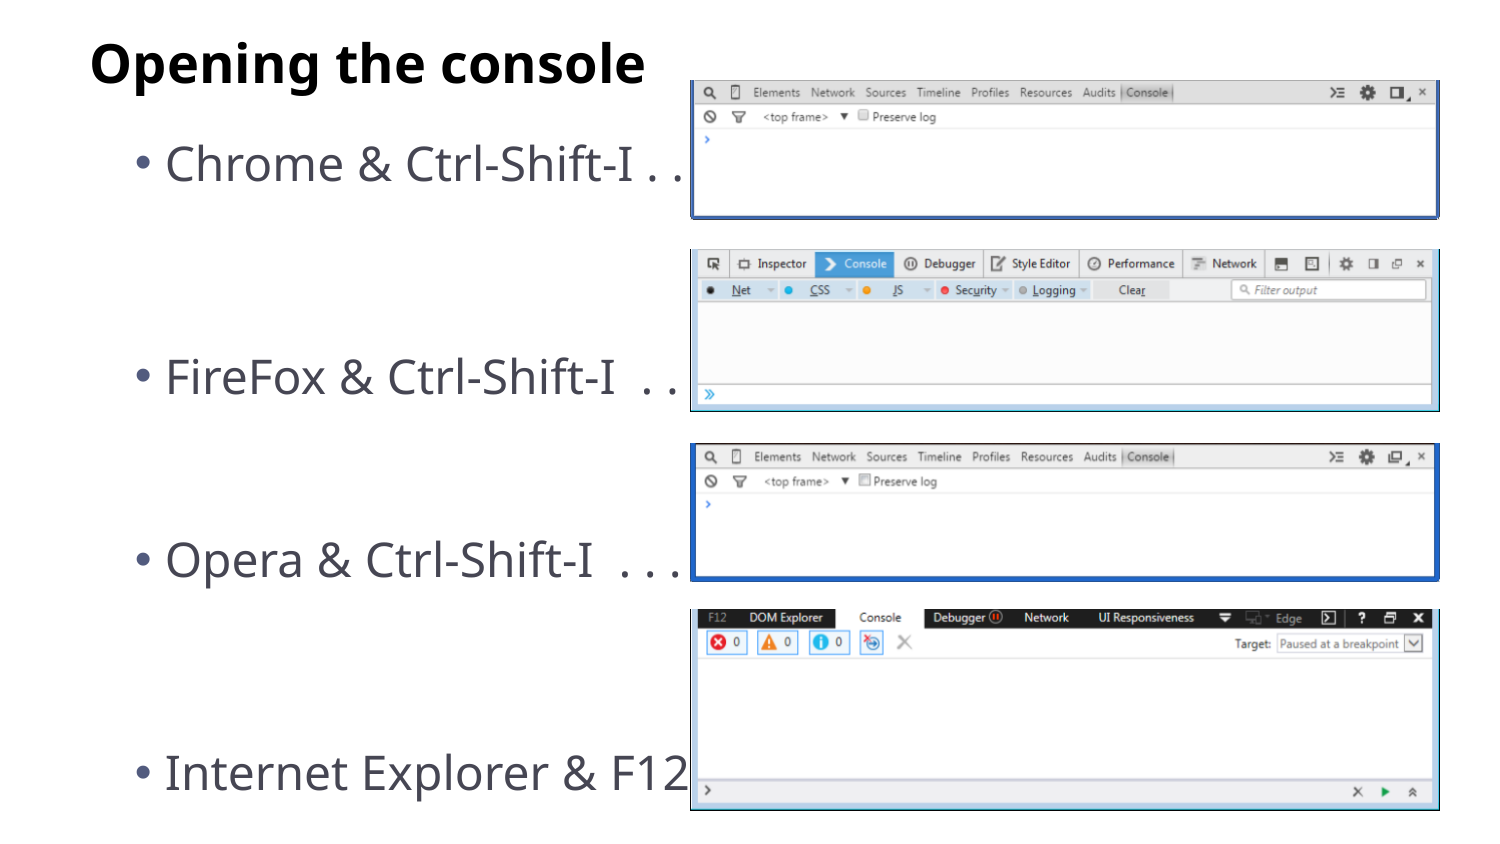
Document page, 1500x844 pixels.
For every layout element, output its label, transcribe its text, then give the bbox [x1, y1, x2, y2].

picture [689, 609, 1441, 812]
picture [689, 443, 1441, 582]
list Opening the console Chrome & Ctrl-Shift-I . . . . FireFox & Ctrl-Shift-I . . . . Opera & Ctrl-Shift-I . . . . . Internet Explorer & F12 . . [75, 21, 1475, 835]
picture [689, 79, 1441, 220]
picture [689, 249, 1441, 412]
